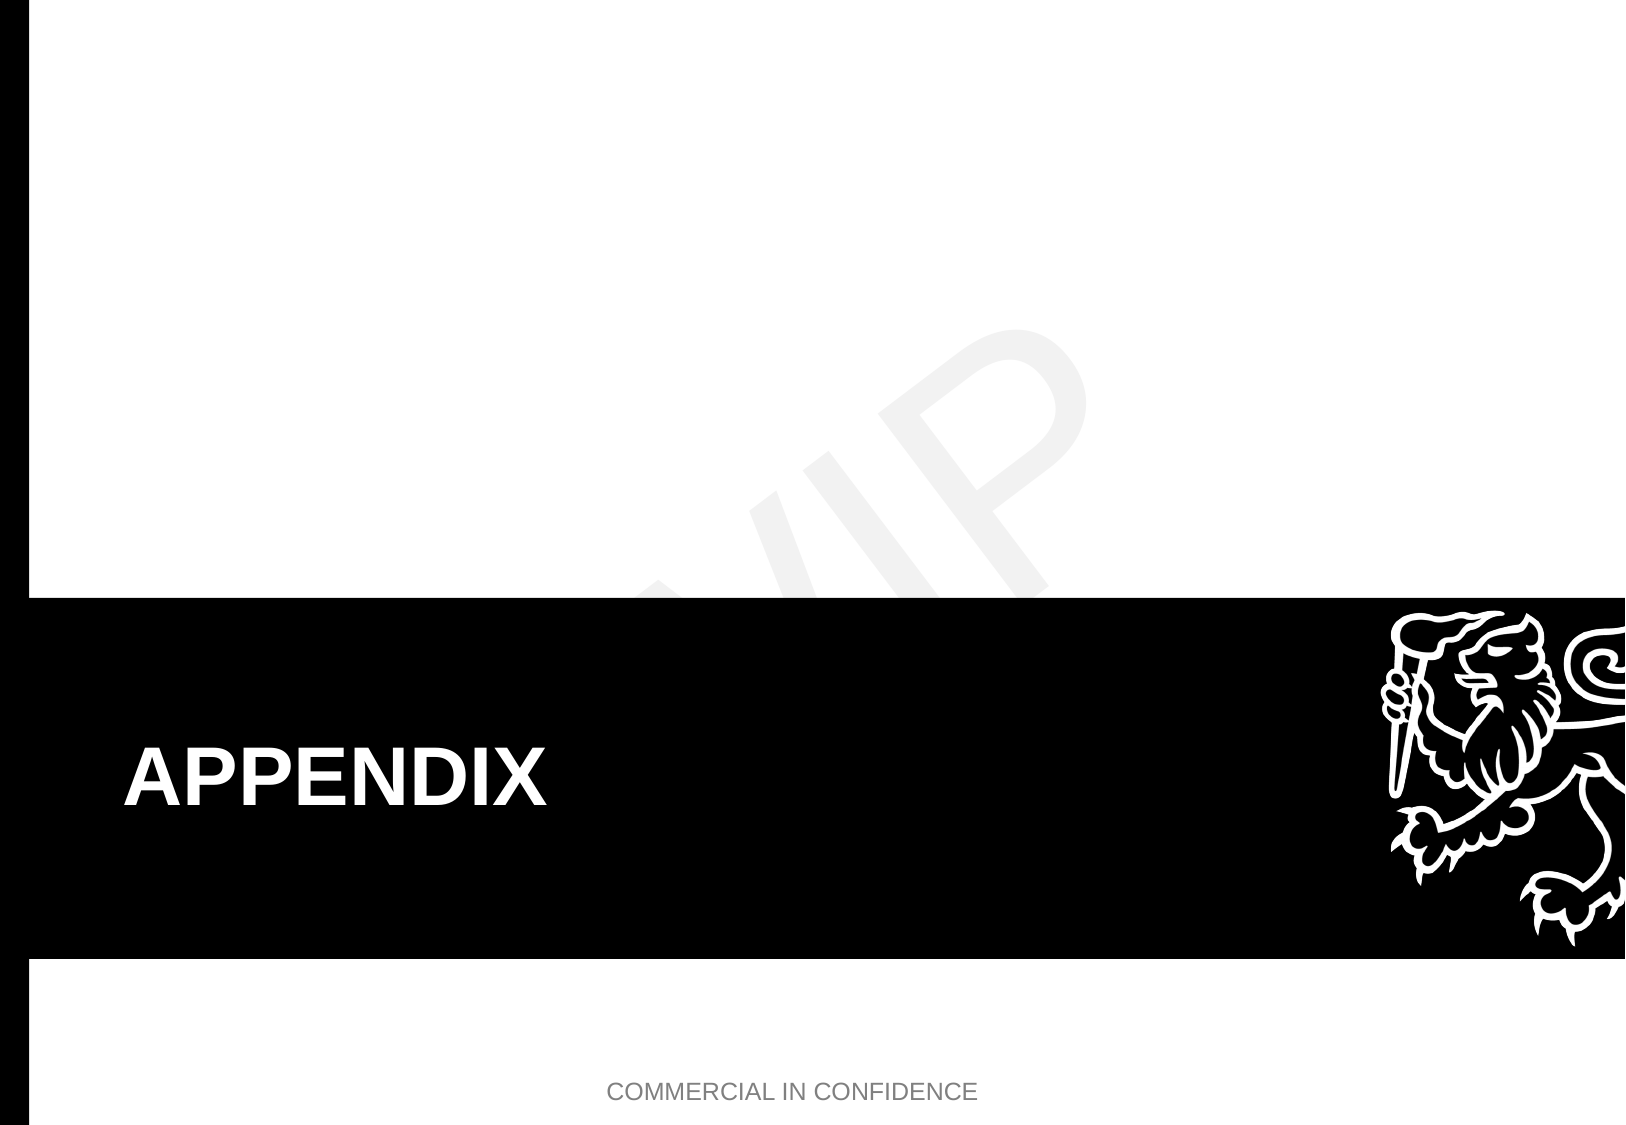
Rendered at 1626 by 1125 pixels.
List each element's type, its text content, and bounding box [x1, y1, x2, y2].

title APPENDIX [123, 733, 1299, 824]
picture [1380, 610, 1625, 947]
